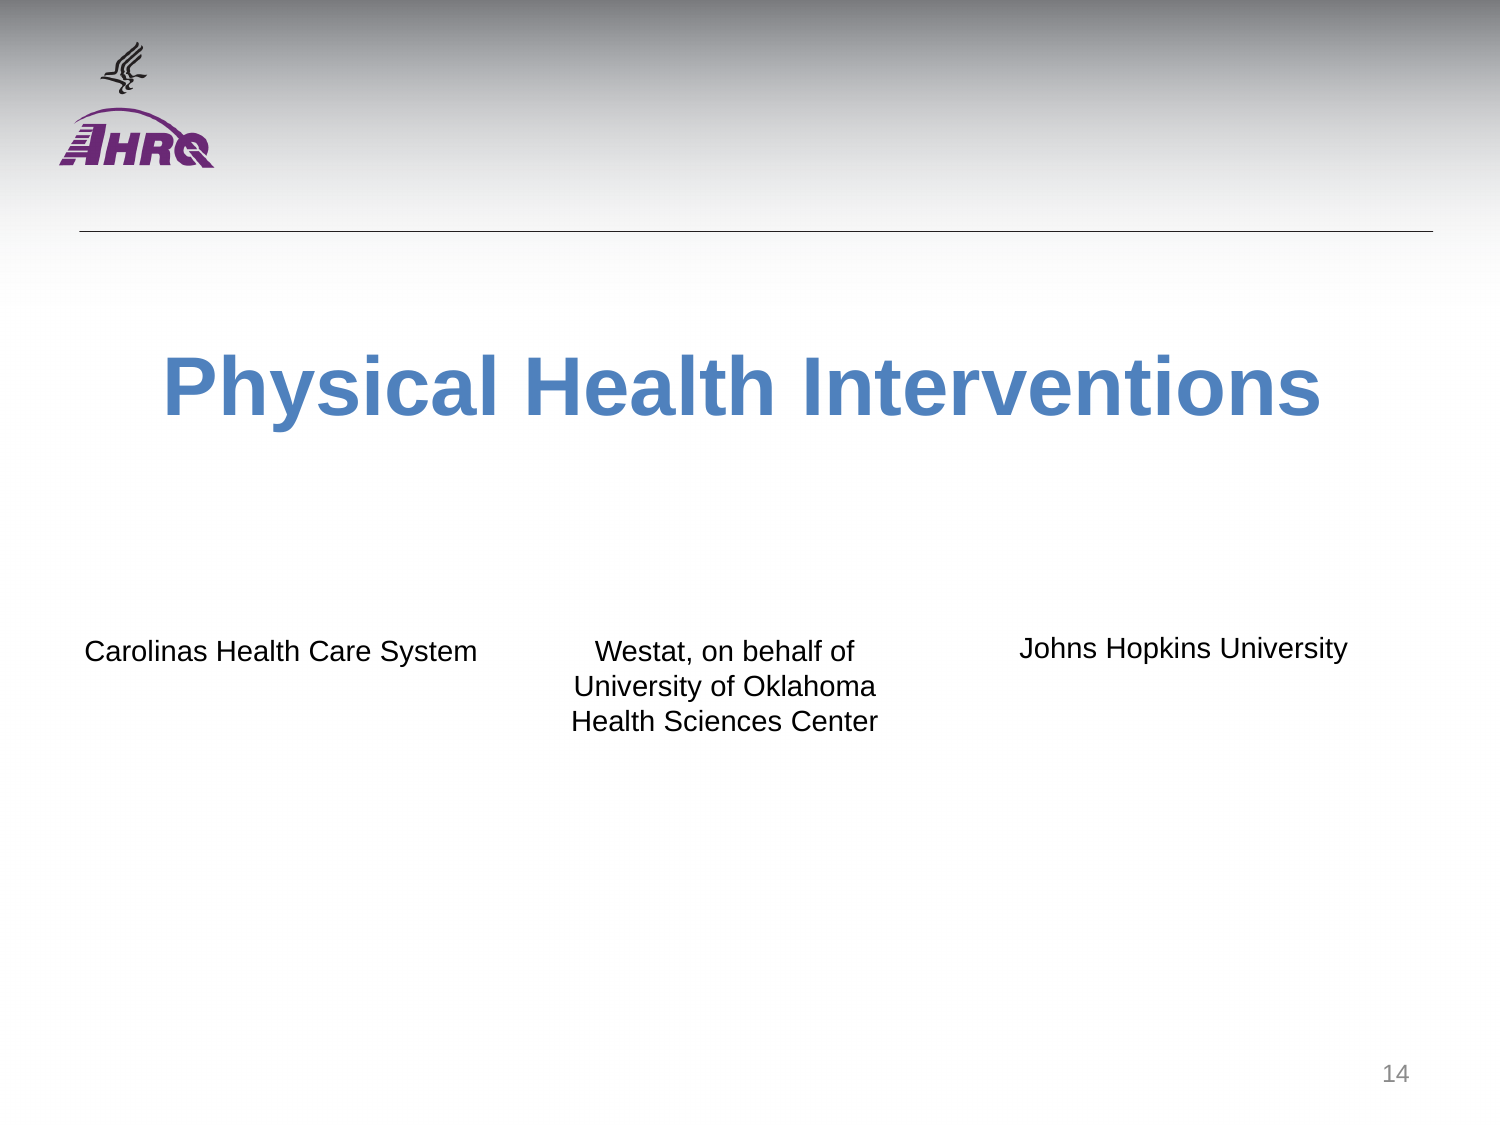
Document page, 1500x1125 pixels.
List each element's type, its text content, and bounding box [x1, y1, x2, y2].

text_box Johns Hopkins University [983, 621, 1384, 672]
picture [0, 0, 1500, 1125]
text_box Westat, on behalf of University of Oklahoma Health Sciences Center [525, 624, 925, 745]
text_box Carolinas Health Care System [37, 624, 525, 675]
title Physical Health Interventions [112, 324, 1375, 549]
slide_number 14 [1074, 1042, 1425, 1103]
